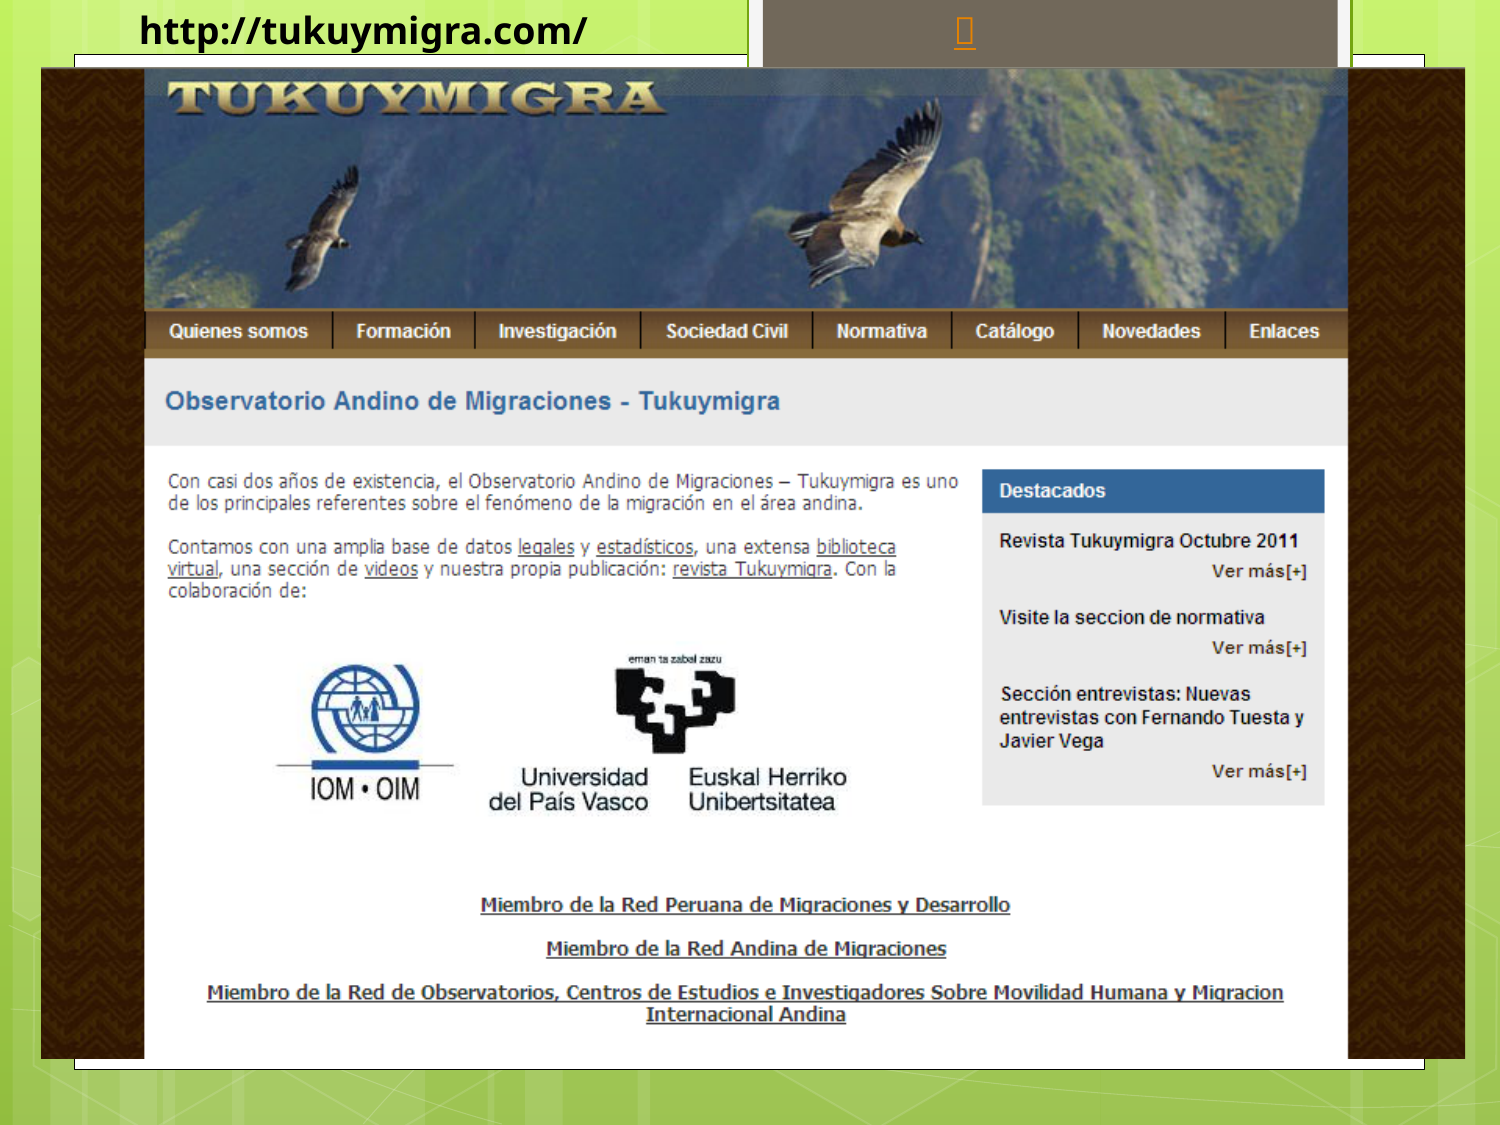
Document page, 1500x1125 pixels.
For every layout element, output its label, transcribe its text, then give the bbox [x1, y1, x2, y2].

text_box http://tukuymigra.com/ [123, 0, 621, 60]
text_box  [938, 0, 1105, 66]
picture [40, 66, 1466, 1059]
